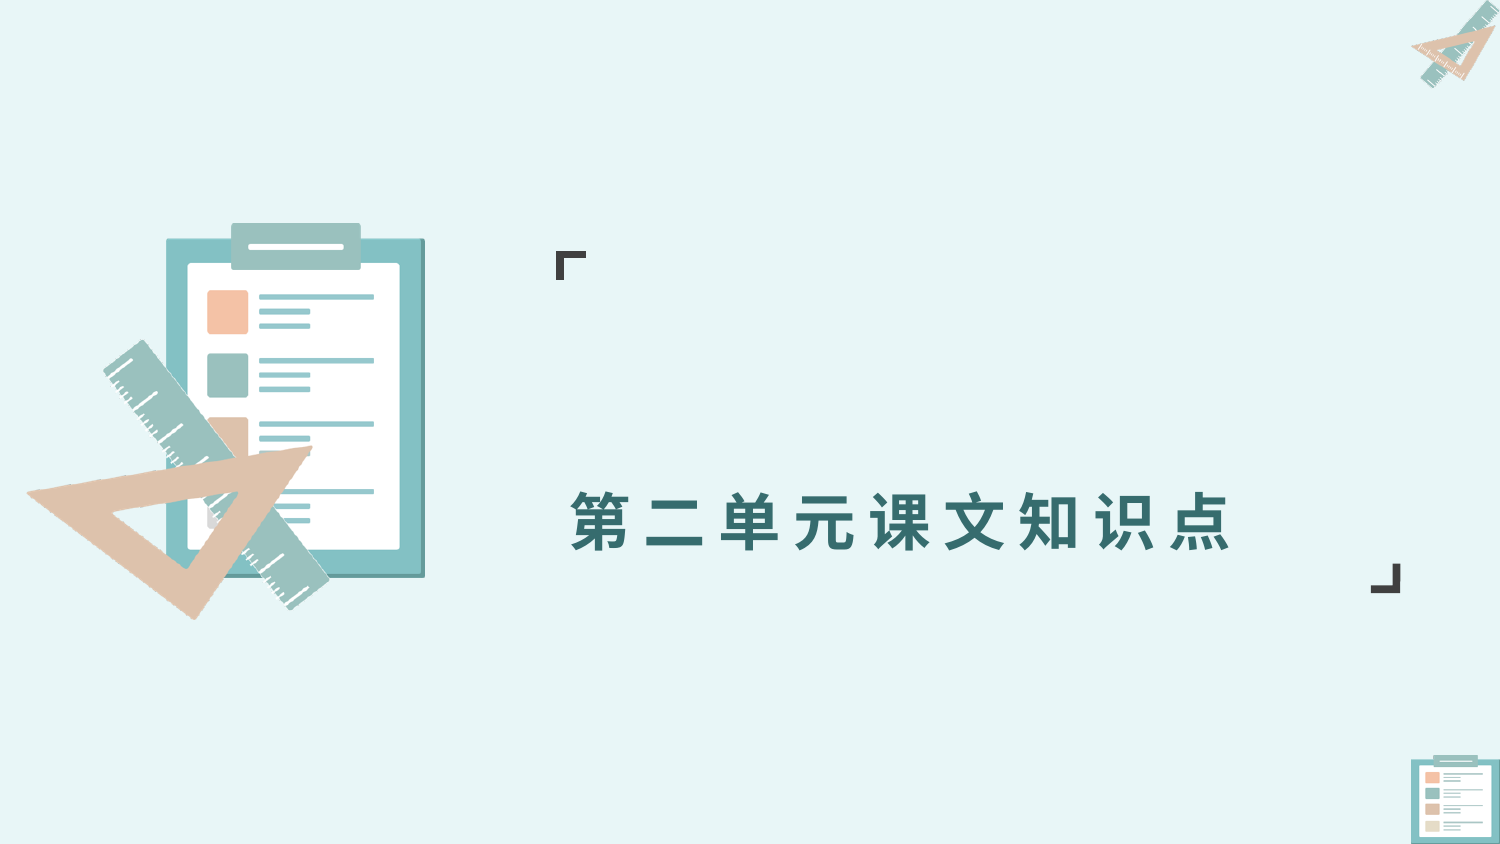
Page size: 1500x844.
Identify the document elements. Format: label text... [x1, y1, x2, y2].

text_box 第二单元课文知识点 [569, 291, 1387, 558]
text_box [1370, 563, 1401, 594]
picture [1411, 755, 1500, 844]
picture [1411, 0, 1500, 89]
text_box [556, 251, 586, 280]
picture [26, 223, 425, 620]
